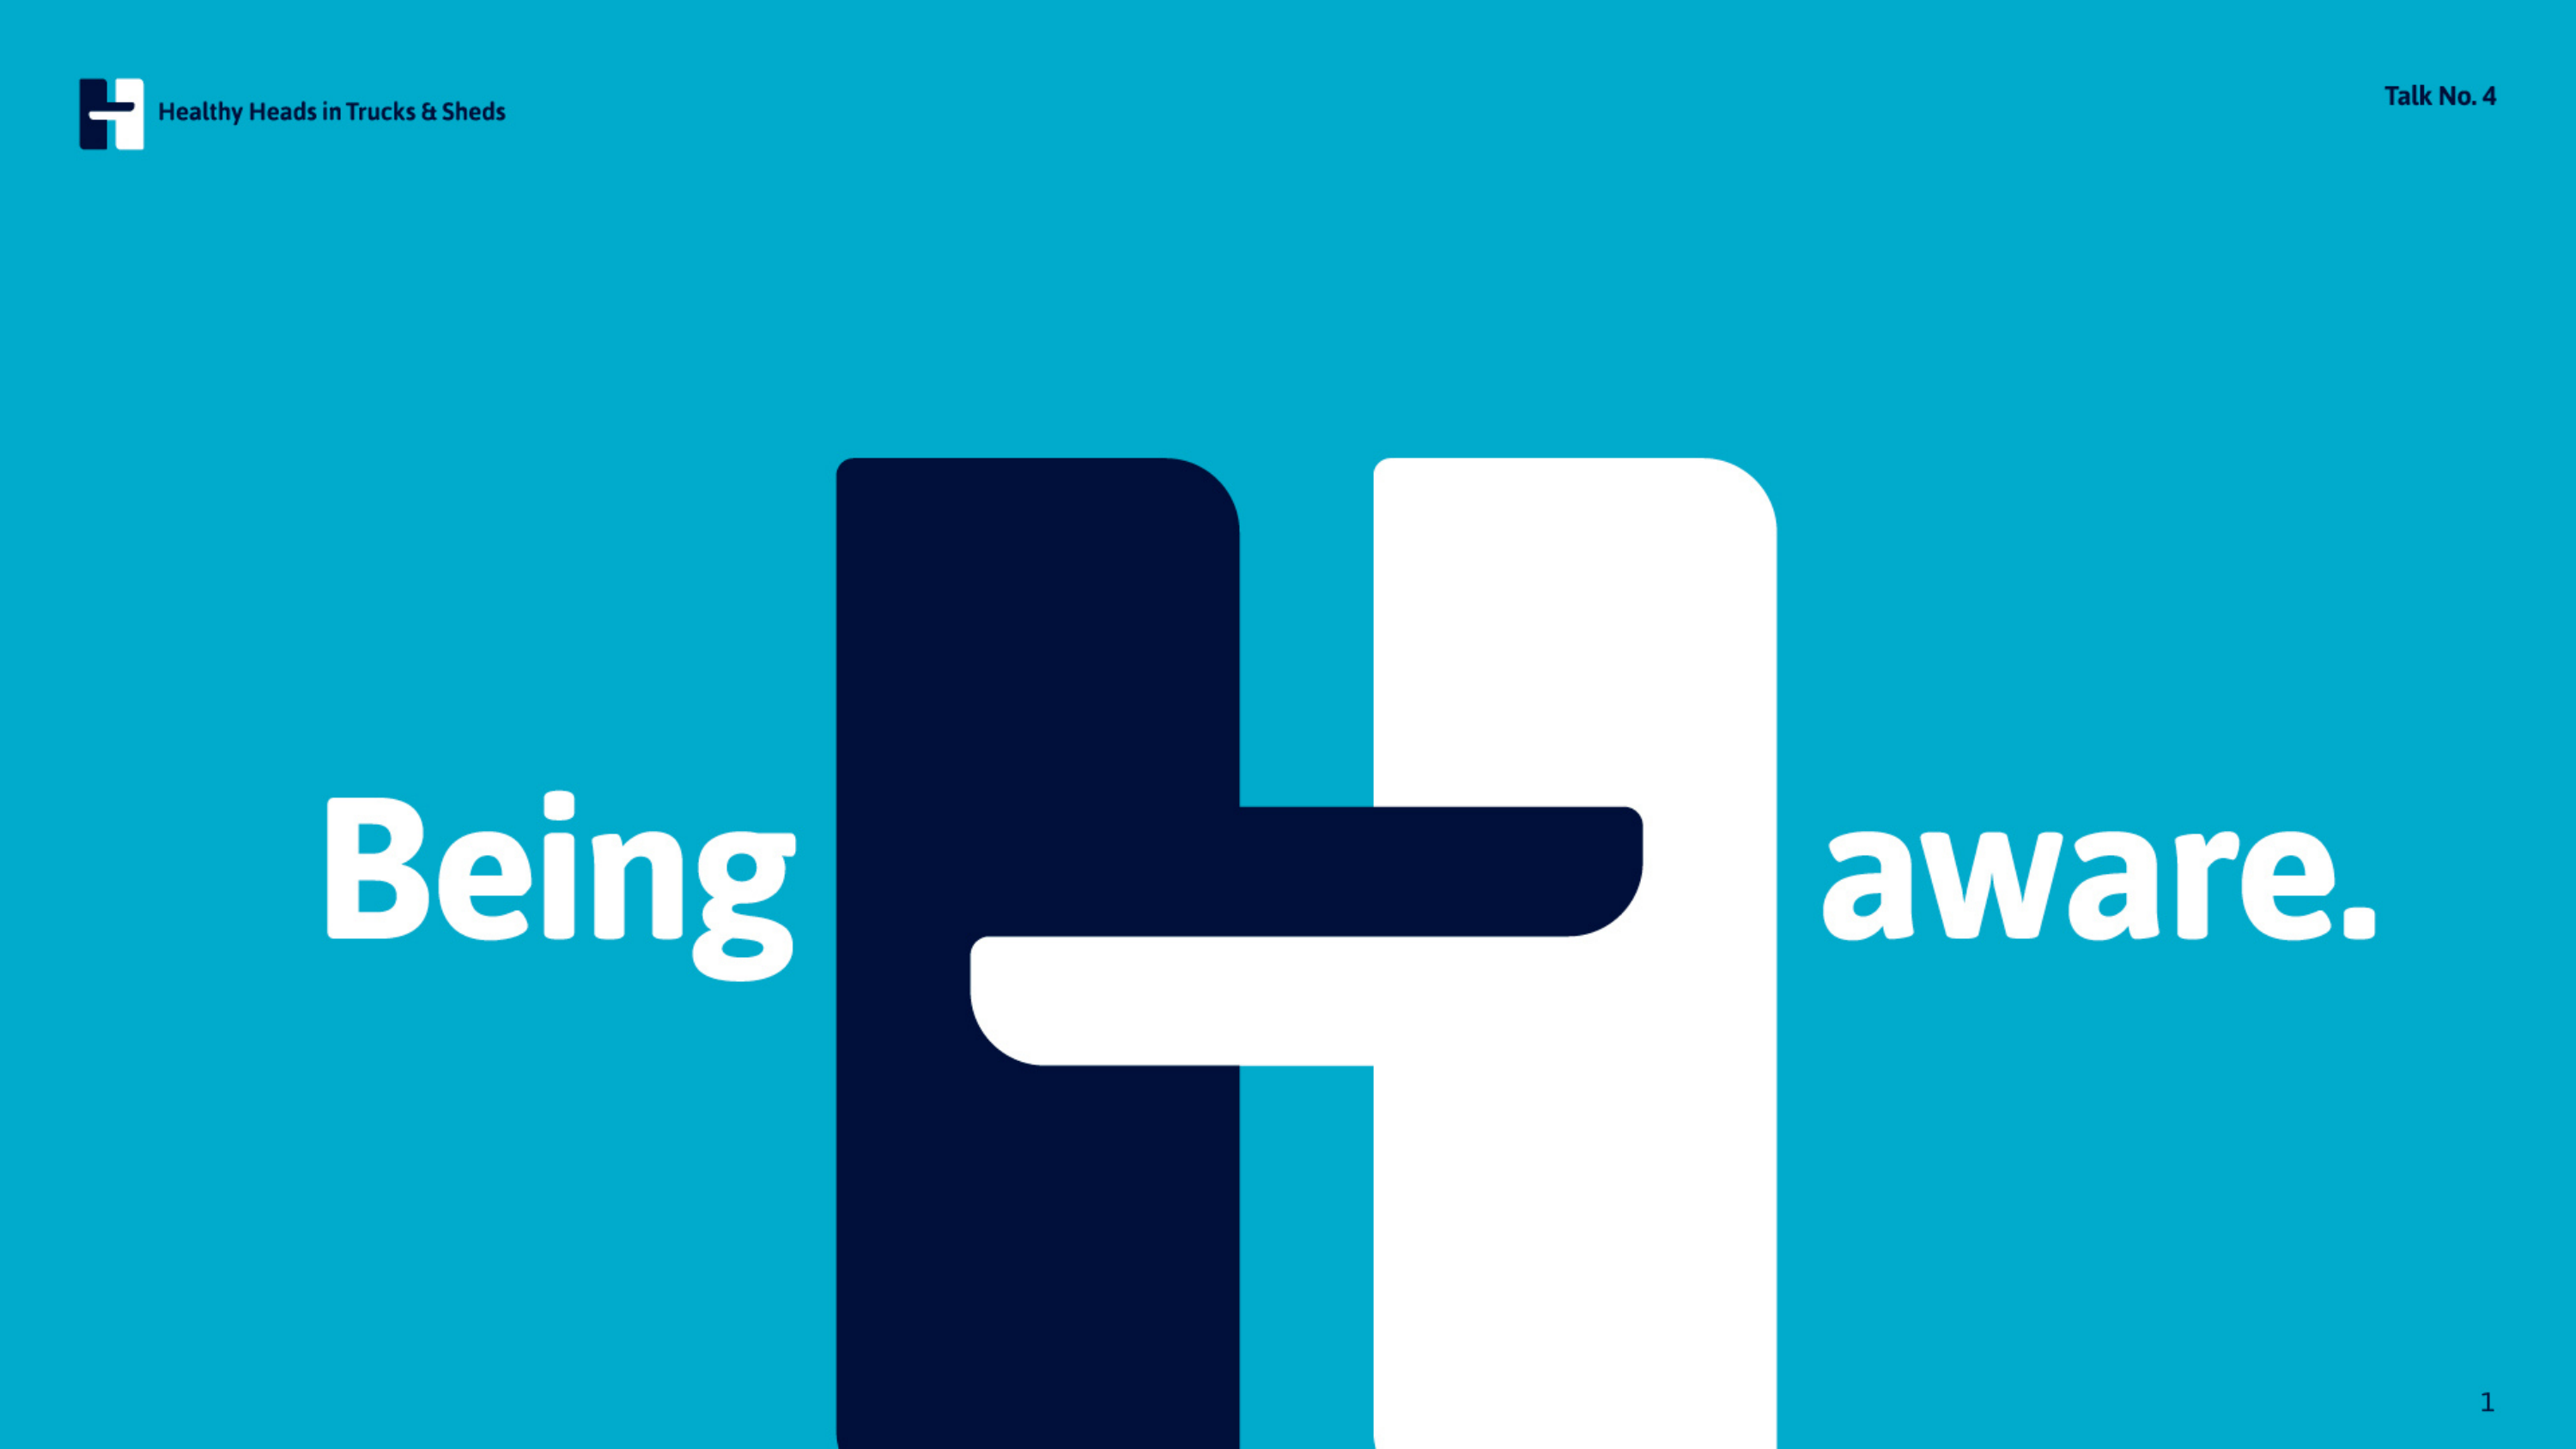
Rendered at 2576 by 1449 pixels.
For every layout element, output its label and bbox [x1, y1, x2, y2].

text_box [0, 0, 2576, 1449]
